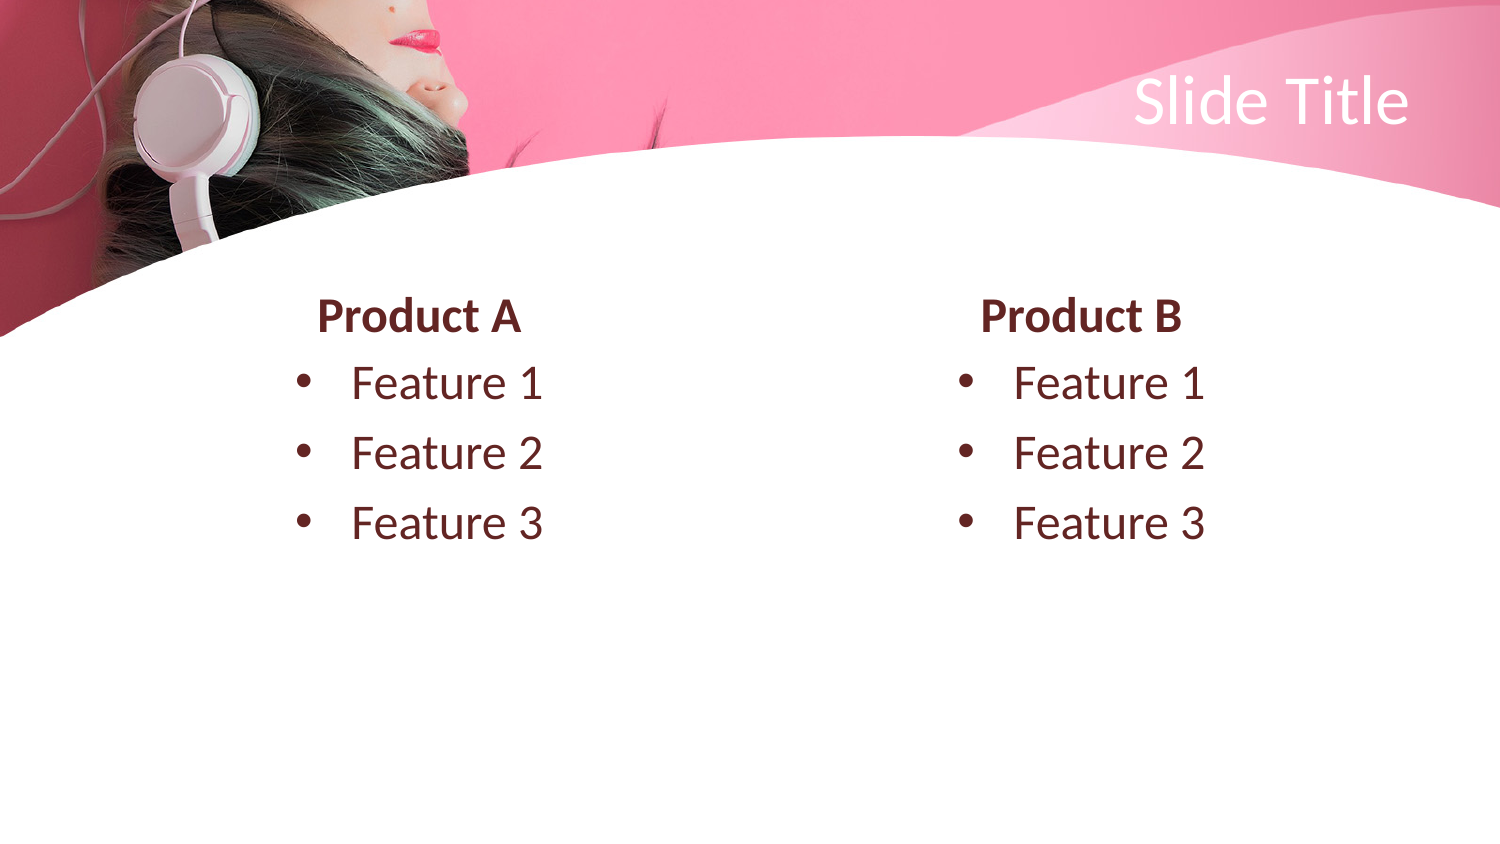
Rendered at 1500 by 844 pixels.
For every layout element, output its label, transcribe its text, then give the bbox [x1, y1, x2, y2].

list Product B [750, 271, 1413, 342]
picture [0, 0, 1500, 844]
list Product A [88, 271, 750, 342]
list Feature 1 Feature 2 Feature 3 [750, 342, 1413, 694]
list Feature 1 Feature 2 Feature 3 [88, 342, 750, 694]
title Slide Title [73, 46, 1427, 147]
